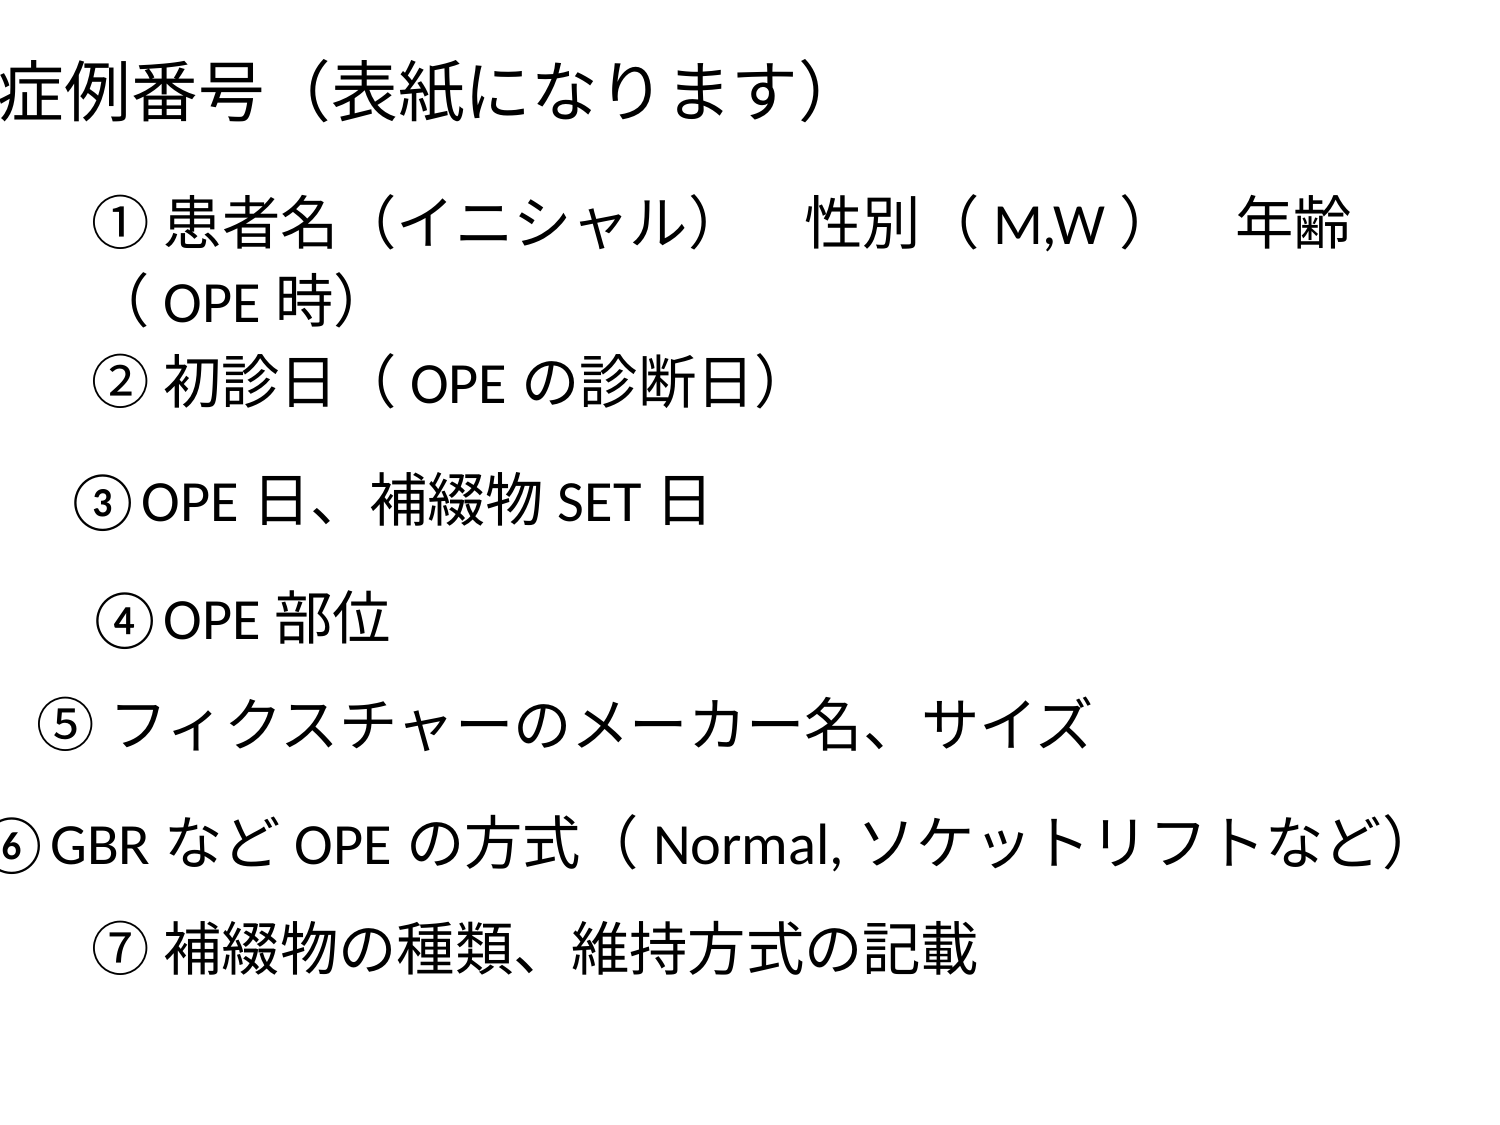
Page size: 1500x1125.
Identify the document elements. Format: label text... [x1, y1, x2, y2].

text_box ④OPE部位 [71, 574, 407, 659]
text_box ⑤フィクスチャーのメーカー名、サイズ [22, 680, 1109, 766]
title ①患者名（イニシャル） 性別（M,W） 年齢（OPE時） [76, 219, 1436, 303]
text_box 症例番号（表紙になります） [0, 42, 948, 138]
text_box ⑥GBRなどOPEの方式（Normal,ソケットリフトなど） [0, 798, 1456, 884]
text_box ②初診日（OPEの診断日） [76, 338, 1282, 423]
text_box ③OPE日、補綴物SET日 [49, 456, 729, 541]
text_box ⑦補綴物の種類、維持方式の記載 [76, 905, 1424, 990]
